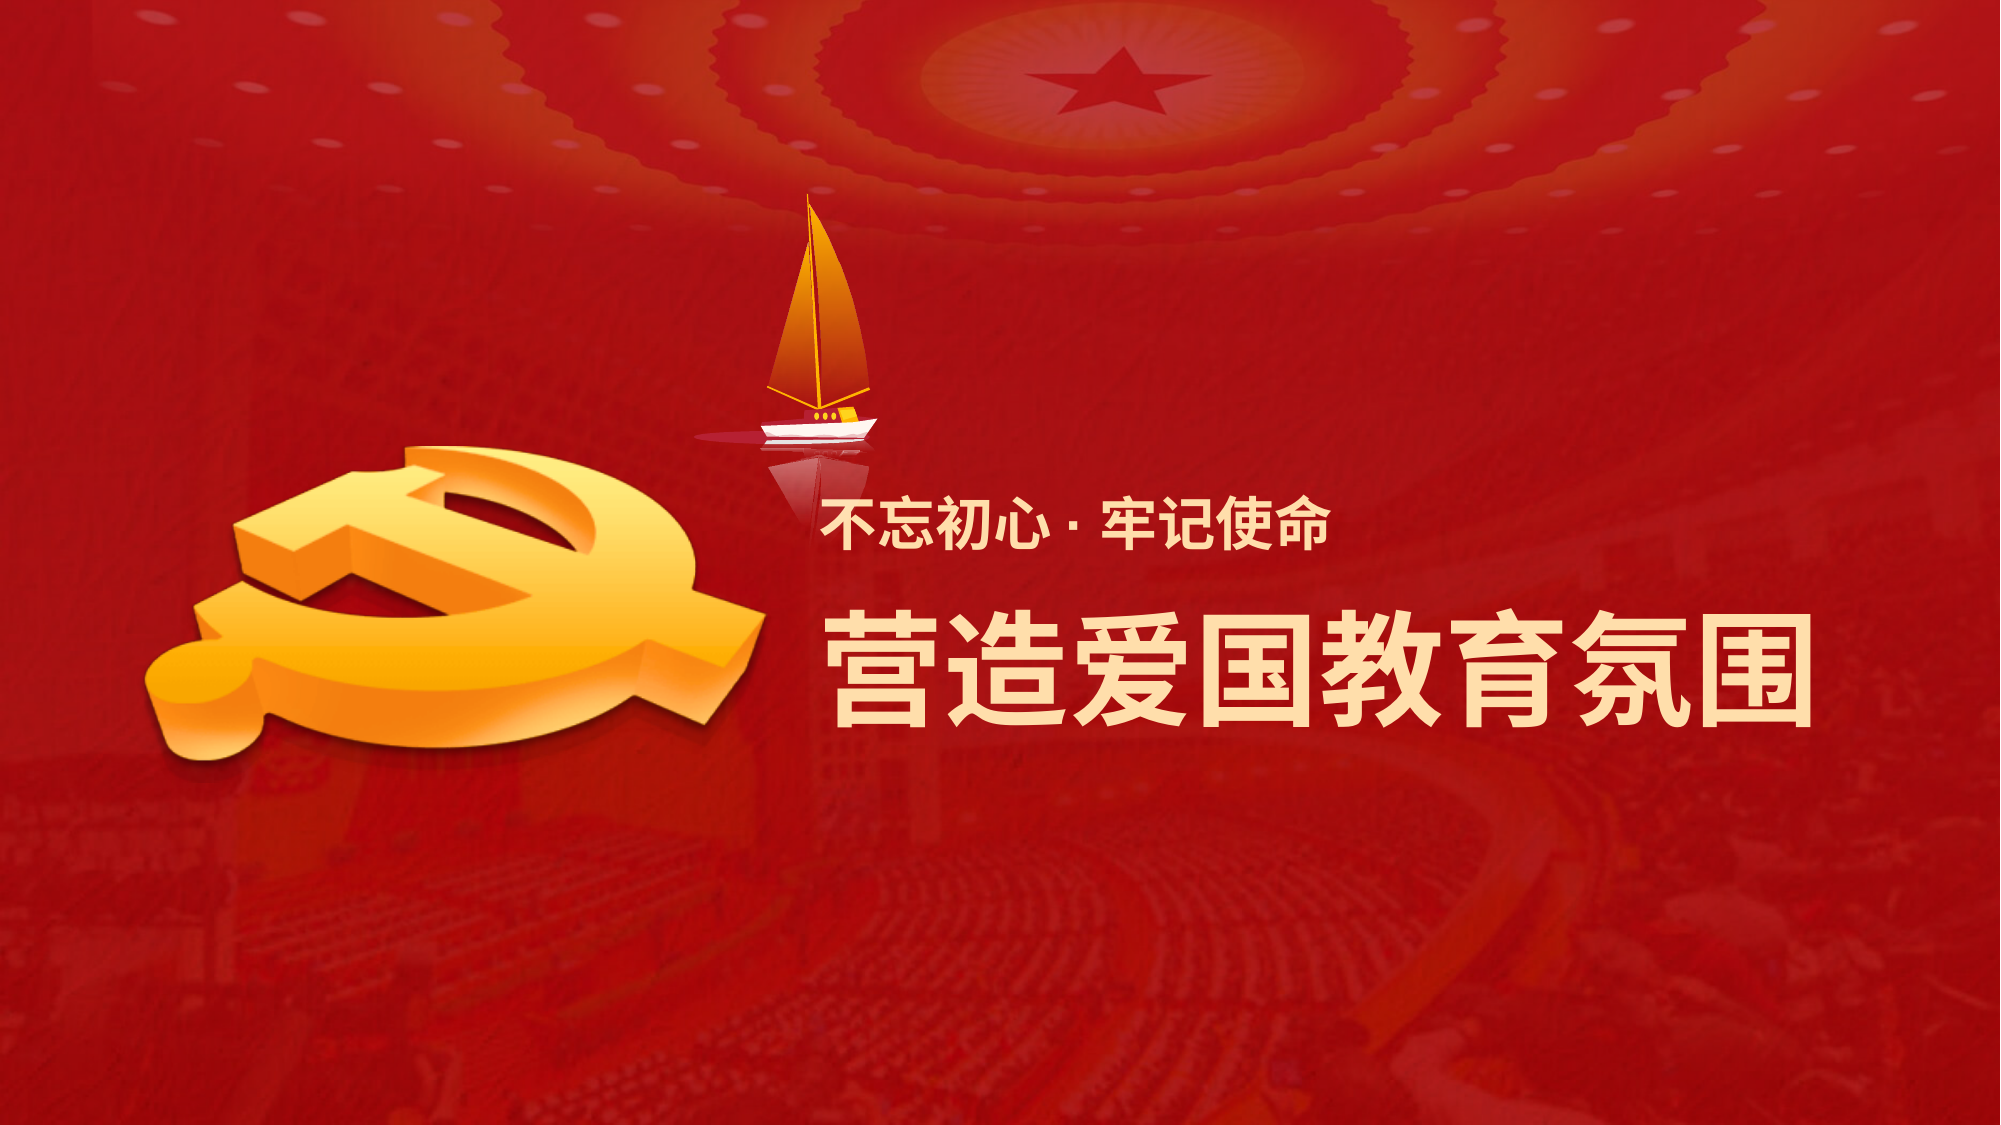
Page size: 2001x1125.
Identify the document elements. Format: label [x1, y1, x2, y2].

picture [143, 446, 768, 783]
text_box [804, 479, 1857, 751]
text_box [693, 193, 878, 566]
